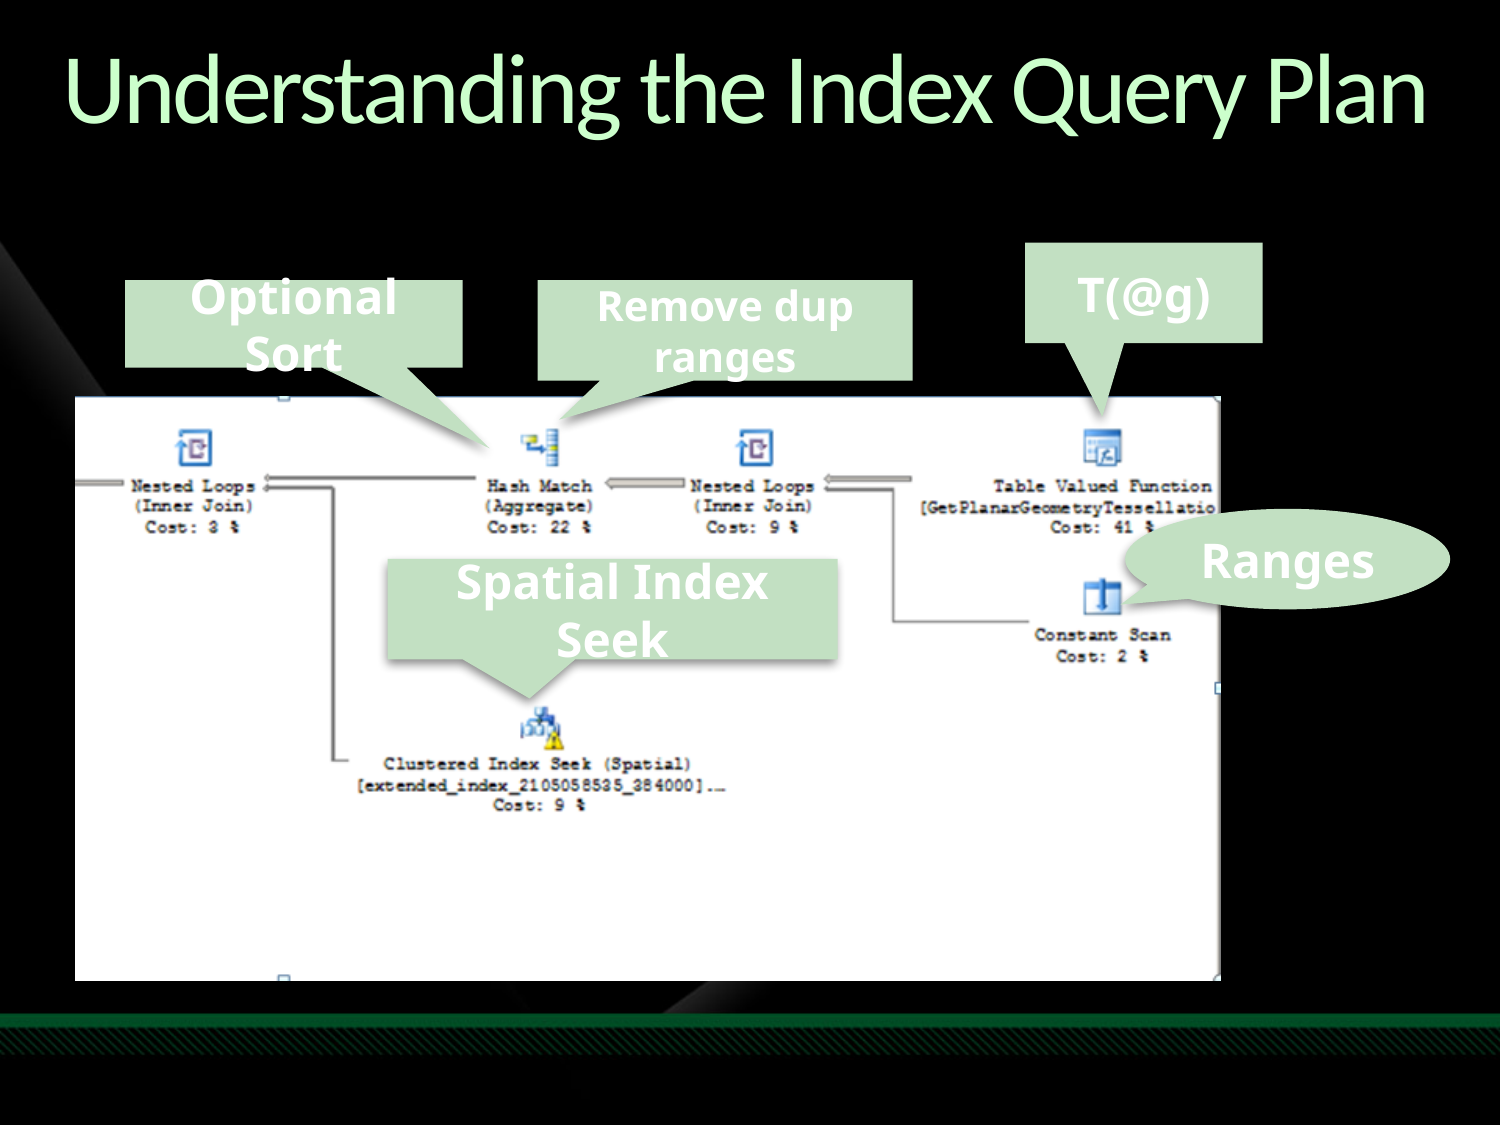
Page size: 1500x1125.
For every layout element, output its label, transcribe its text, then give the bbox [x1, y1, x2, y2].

text_box Ranges [1226, 508, 1451, 610]
text_box Remove dup ranges [537, 280, 913, 396]
text_box Optional Sort [125, 280, 463, 396]
picture [0, 0, 1500, 1125]
title Understanding the Index Query Plan [62, 37, 1438, 147]
text_box T(@g) [1025, 242, 1263, 396]
